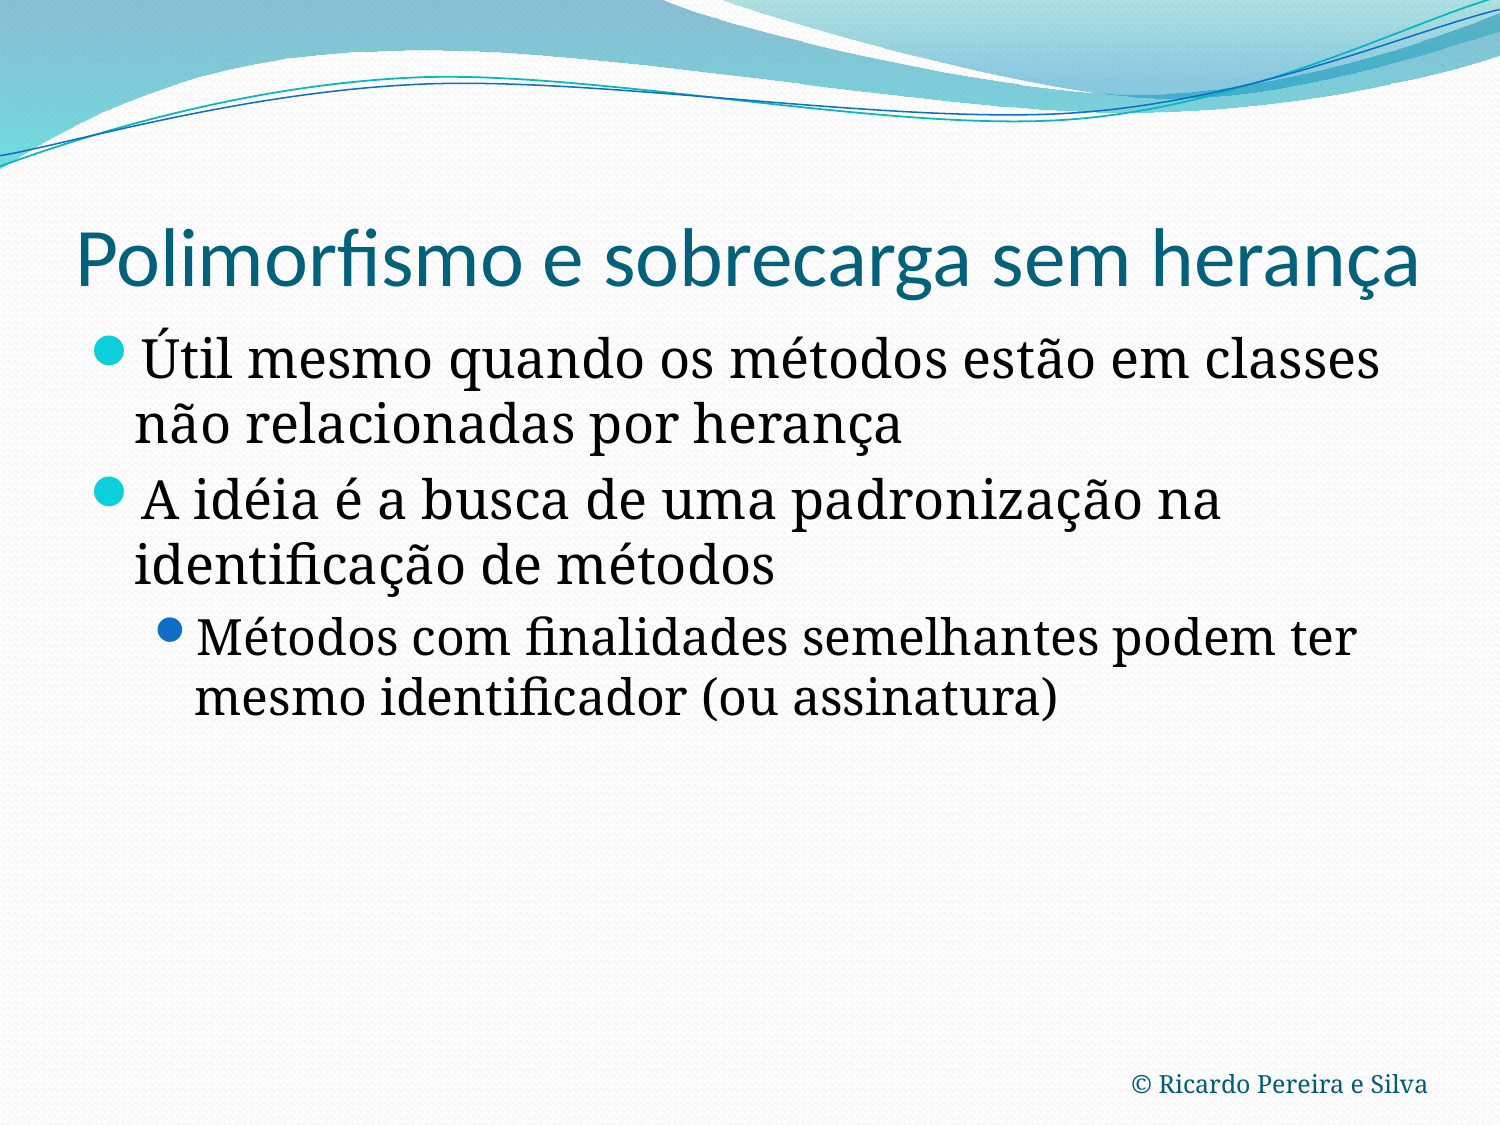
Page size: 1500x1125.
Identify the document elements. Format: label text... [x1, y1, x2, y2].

list Útil mesmo quando os métodos estão em classes não relacionadas por herança A idéia é a busca de uma padronização na identificação de métodos Métodos com finalidades semelhantes podem ter mesmo identificador (ou assinatura) [75, 317, 1425, 1038]
footer © Ricardo Pereira e Silva [1101, 1042, 1429, 1103]
title Polimorfismo e sobrecarga sem herança [75, 115, 1425, 303]
